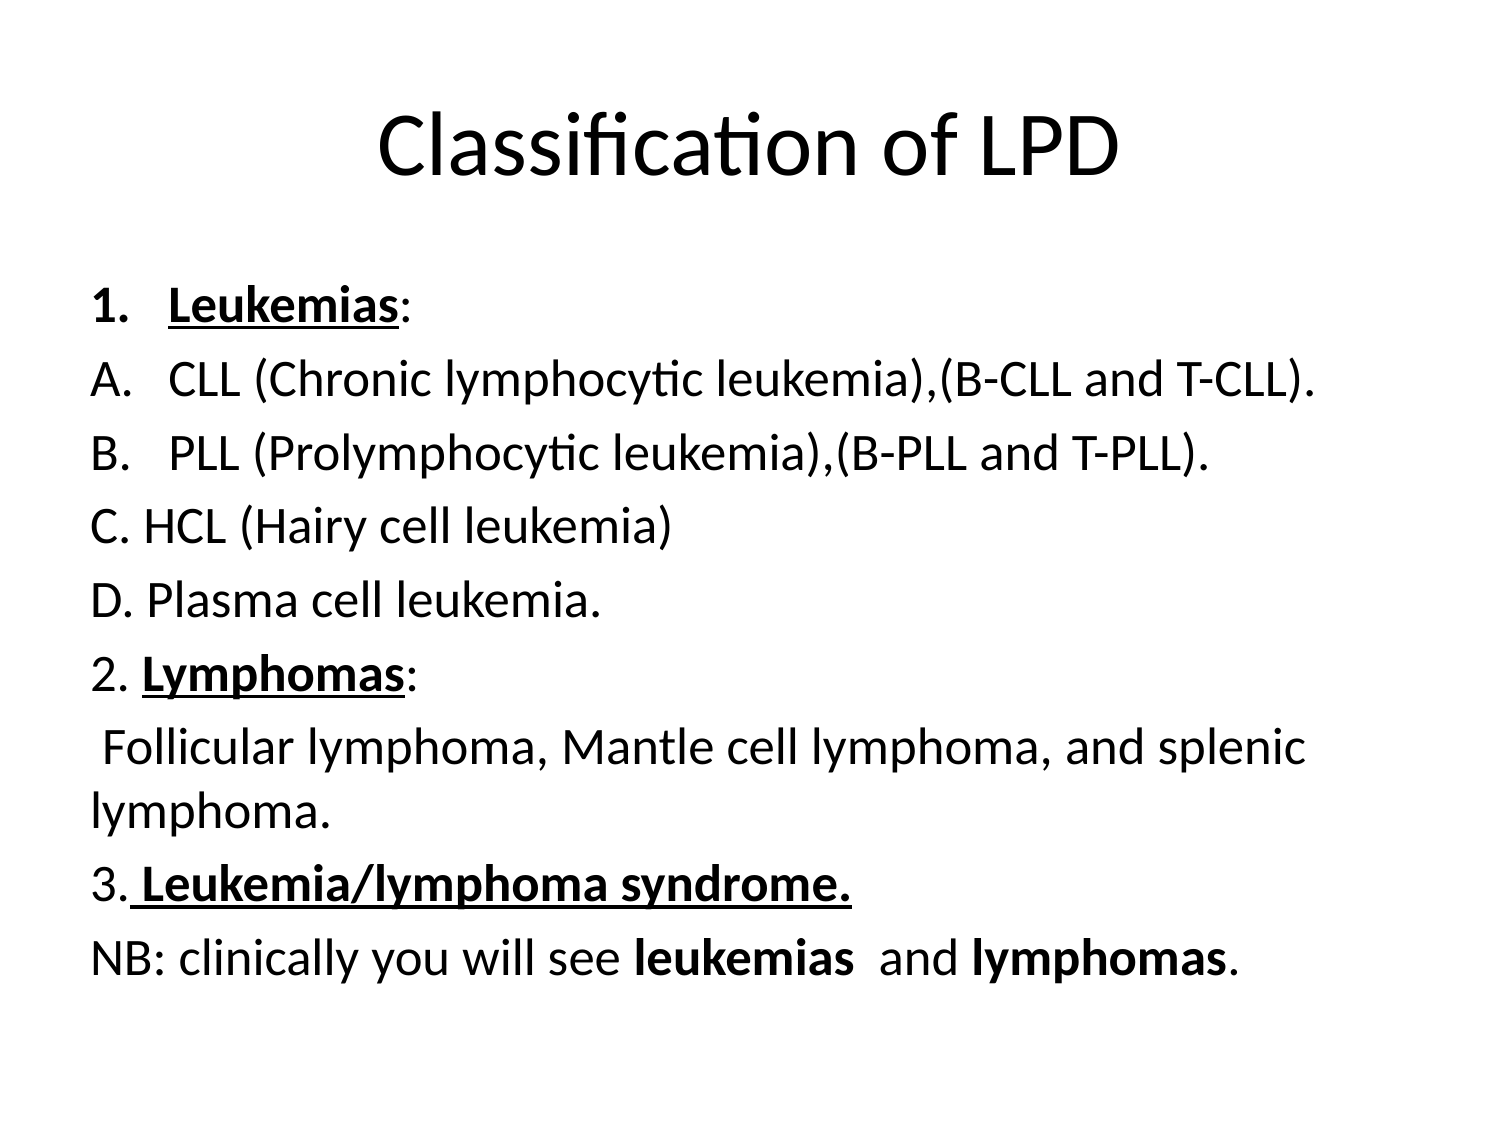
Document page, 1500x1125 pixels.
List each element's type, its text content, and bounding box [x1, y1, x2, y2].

title Classification of LPD [75, 45, 1425, 233]
list Leukemias: CLL (Chronic lymphocytic leukemia),(B-CLL and T-CLL). PLL (Prolymphocytic leukemia),(B-PLL and T-PLL). C. HCL (Hairy cell leukemia) D. Plasma cell leukemia. 2. Lymphomas: Follicular lymphoma, Mantle cell lymphoma, and splenic lymphoma. 3. Leukemia/lymphoma syndrome. NB: clinically you will see leukemias and lymphomas. [75, 262, 1425, 1005]
